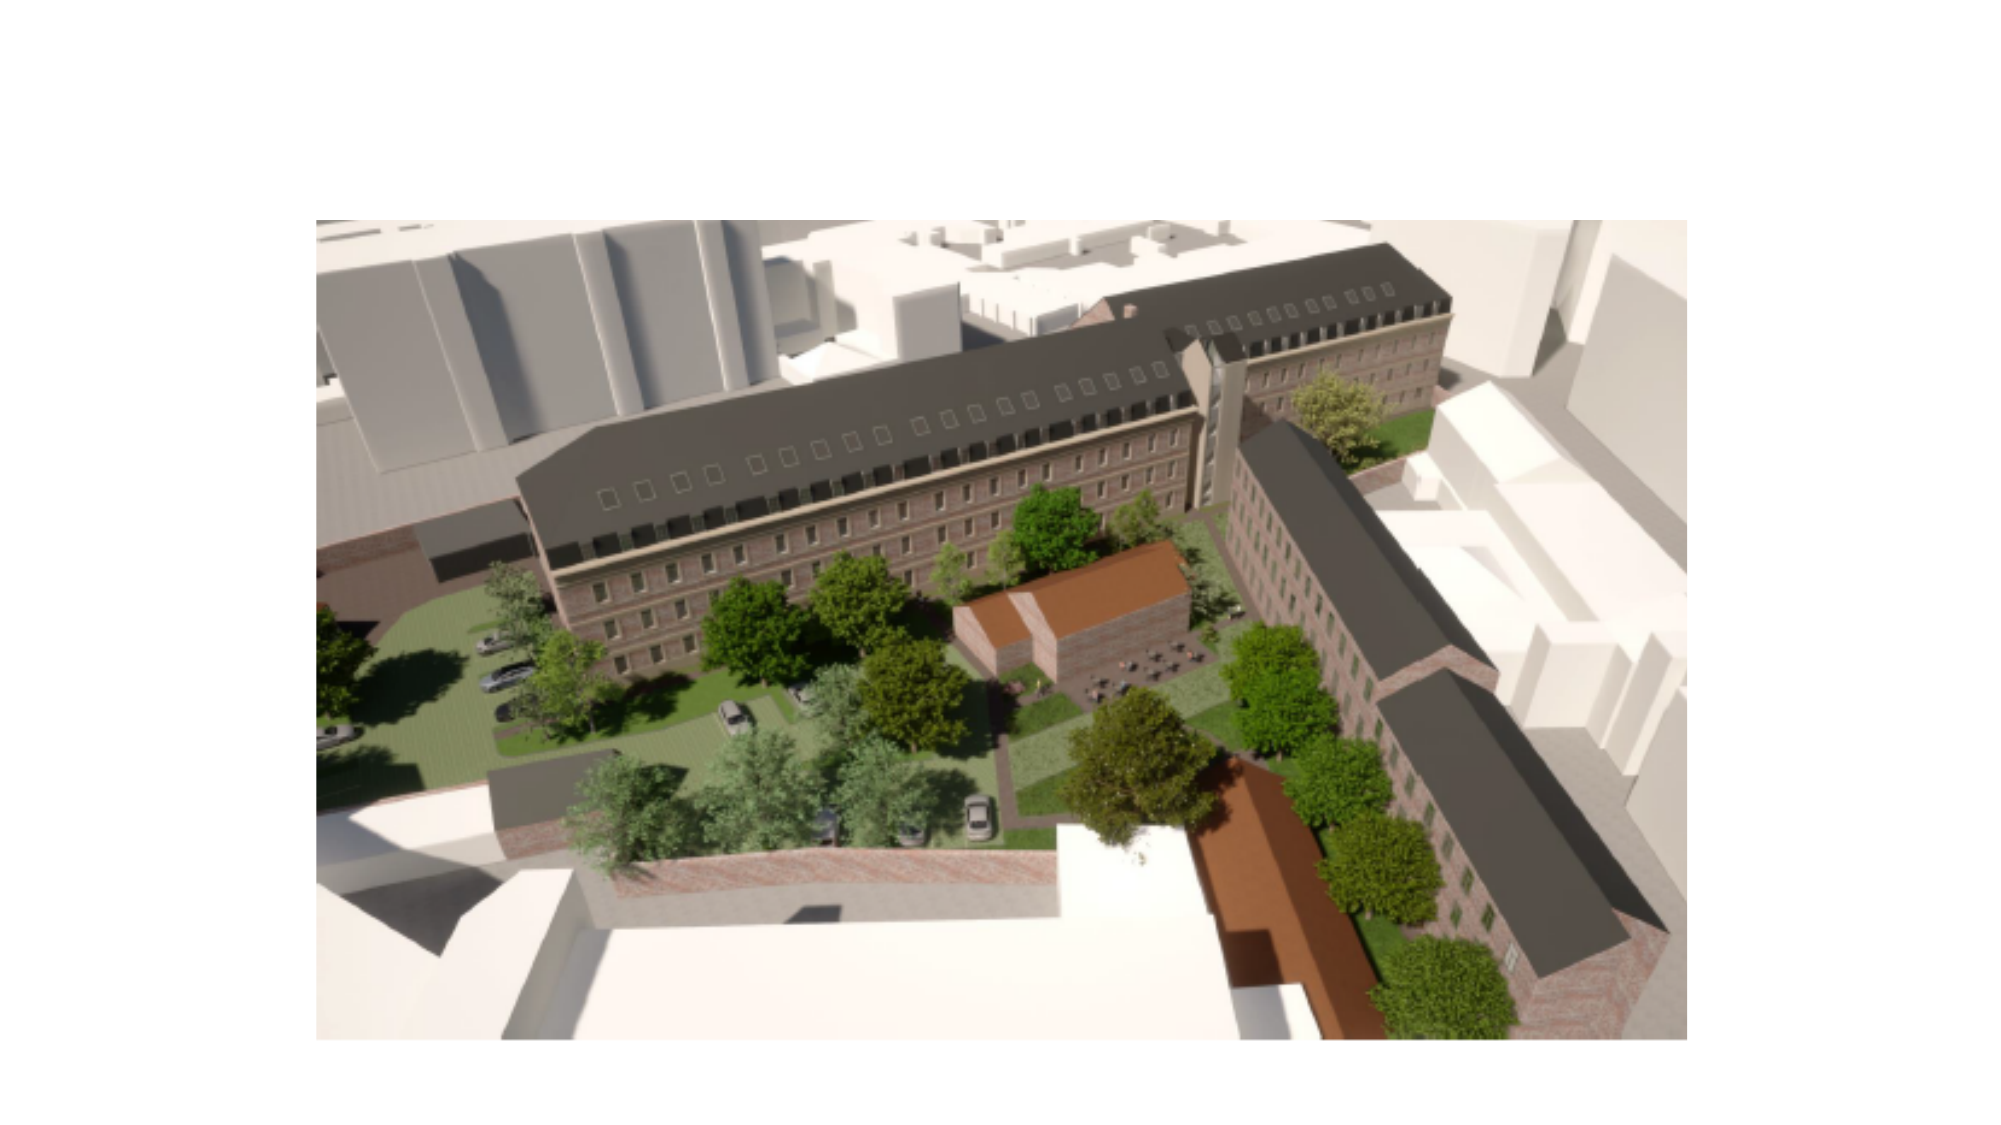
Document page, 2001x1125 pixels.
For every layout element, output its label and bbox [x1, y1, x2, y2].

picture [316, 220, 1688, 1041]
